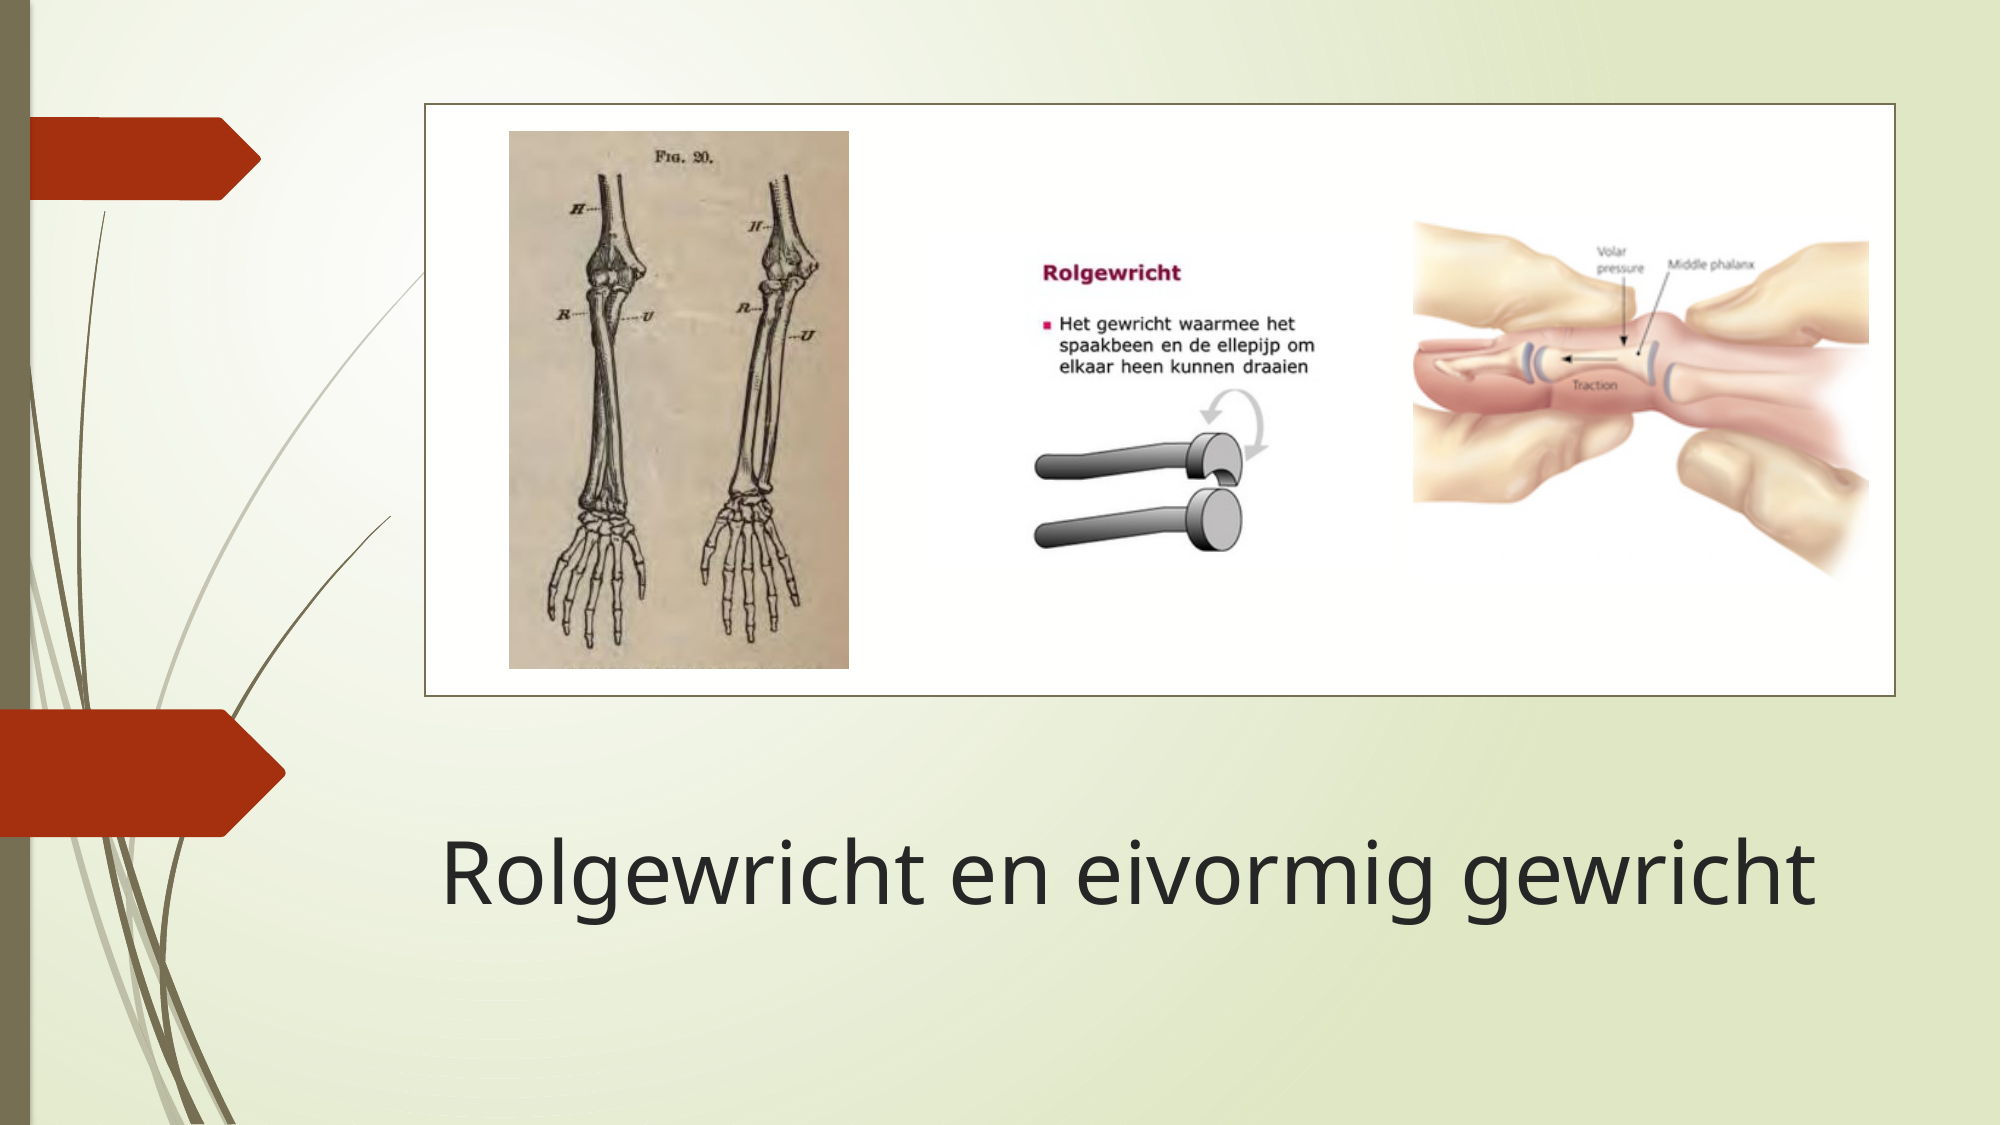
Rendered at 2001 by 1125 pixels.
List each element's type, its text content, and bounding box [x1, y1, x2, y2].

picture [932, 229, 1388, 571]
text_box Rolgewricht en eivormig gewricht [472, 743, 1888, 934]
picture [1413, 218, 1869, 582]
text_box [472, 103, 1896, 697]
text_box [4, 0, 392, 1125]
picture [508, 131, 849, 669]
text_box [395, 37, 468, 1125]
